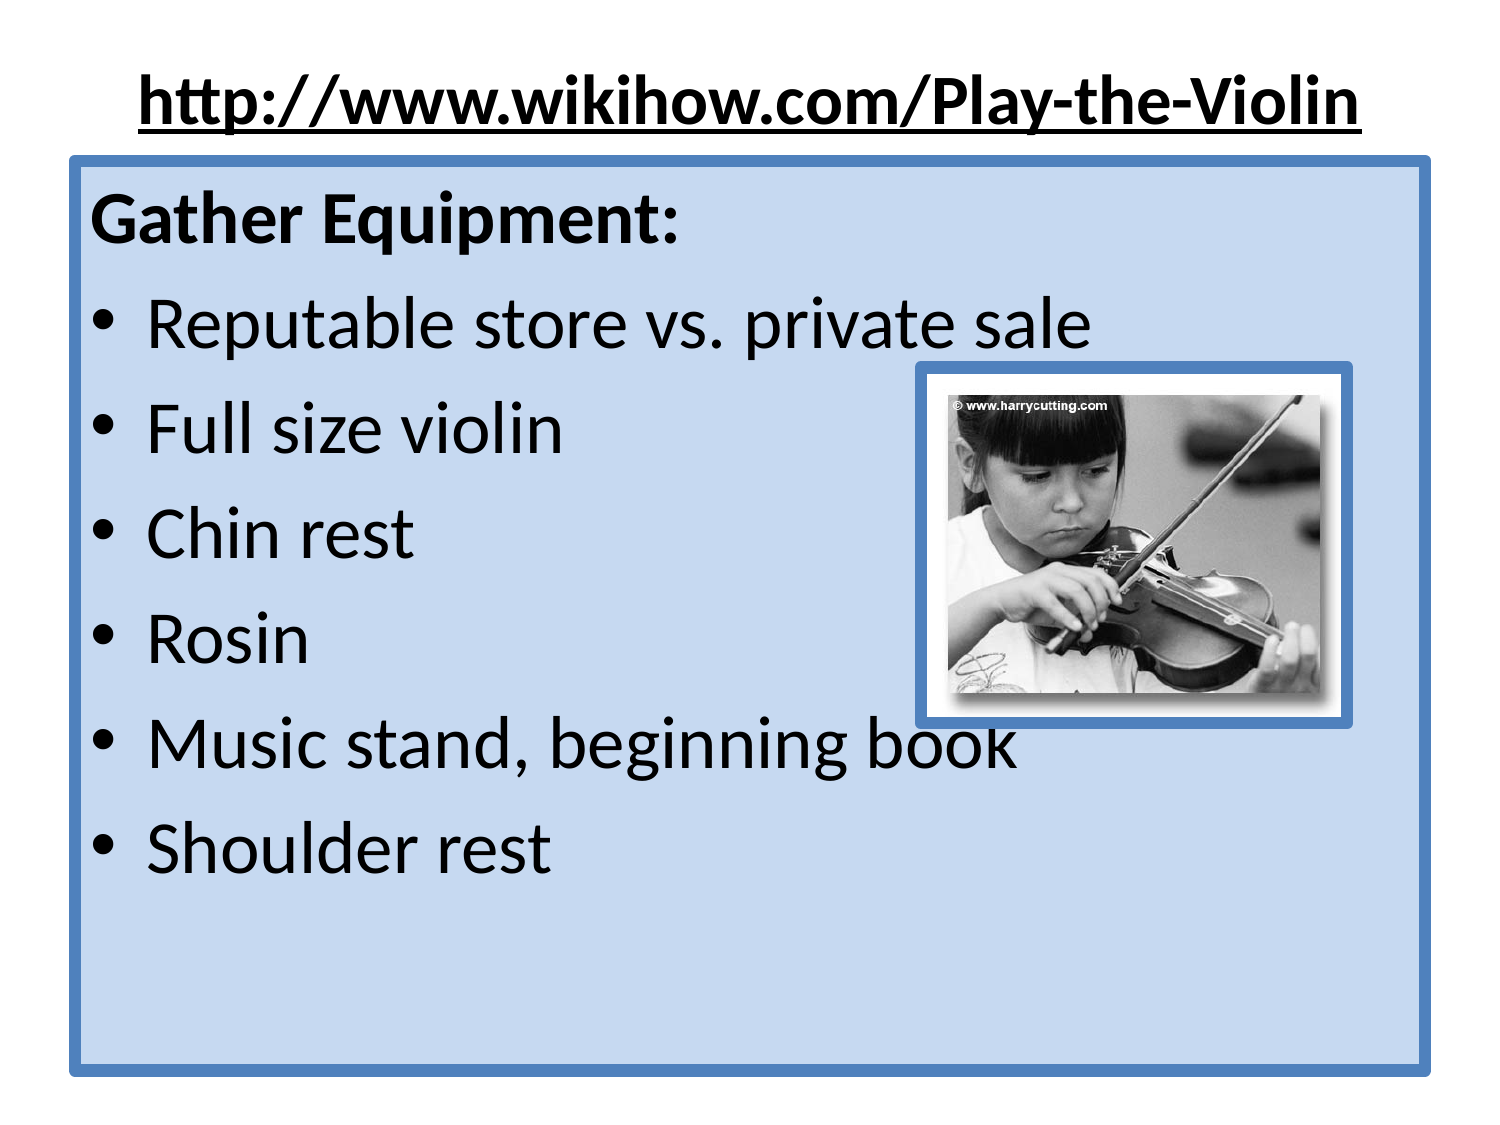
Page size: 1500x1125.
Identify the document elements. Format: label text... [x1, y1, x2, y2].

title http://www.wikihow.com/Play-the-Violin [75, 45, 1425, 160]
list Gather Equipment: Reputable store vs. private sale Full size violin Chin rest Rosin Music stand, beginning book Shoulder rest [75, 160, 1425, 1071]
picture [926, 373, 1342, 718]
